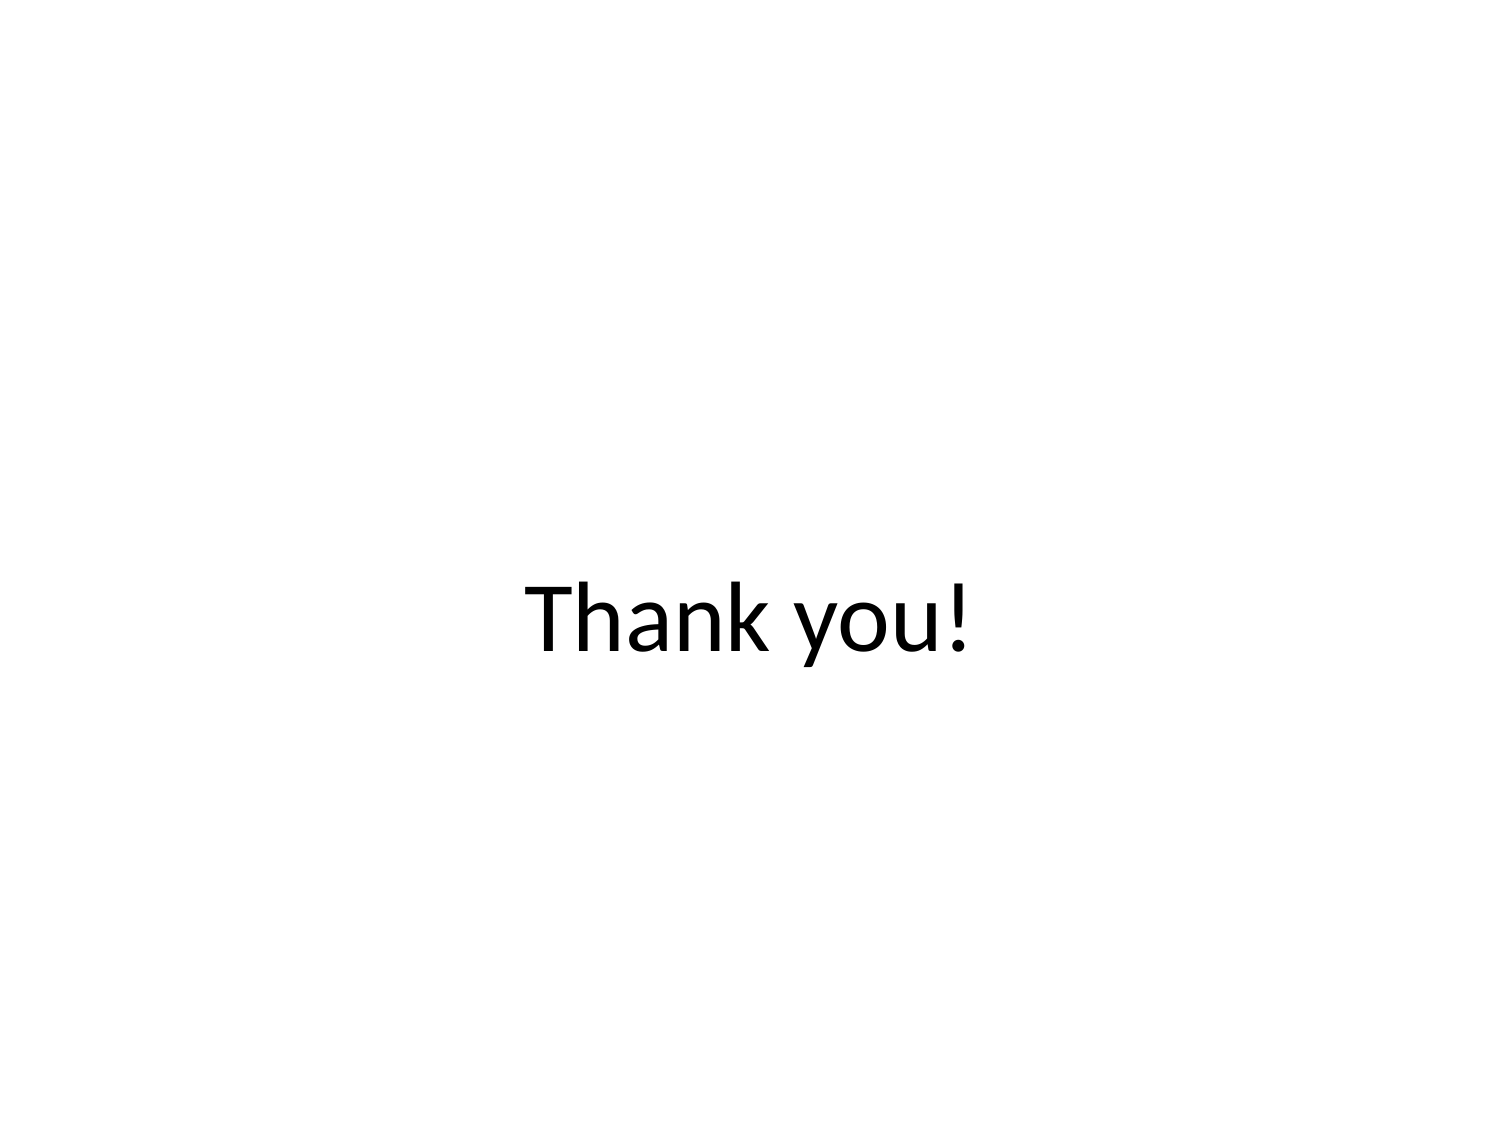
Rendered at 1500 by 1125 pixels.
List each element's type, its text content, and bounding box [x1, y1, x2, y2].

list Thank you! [103, 299, 1397, 1014]
